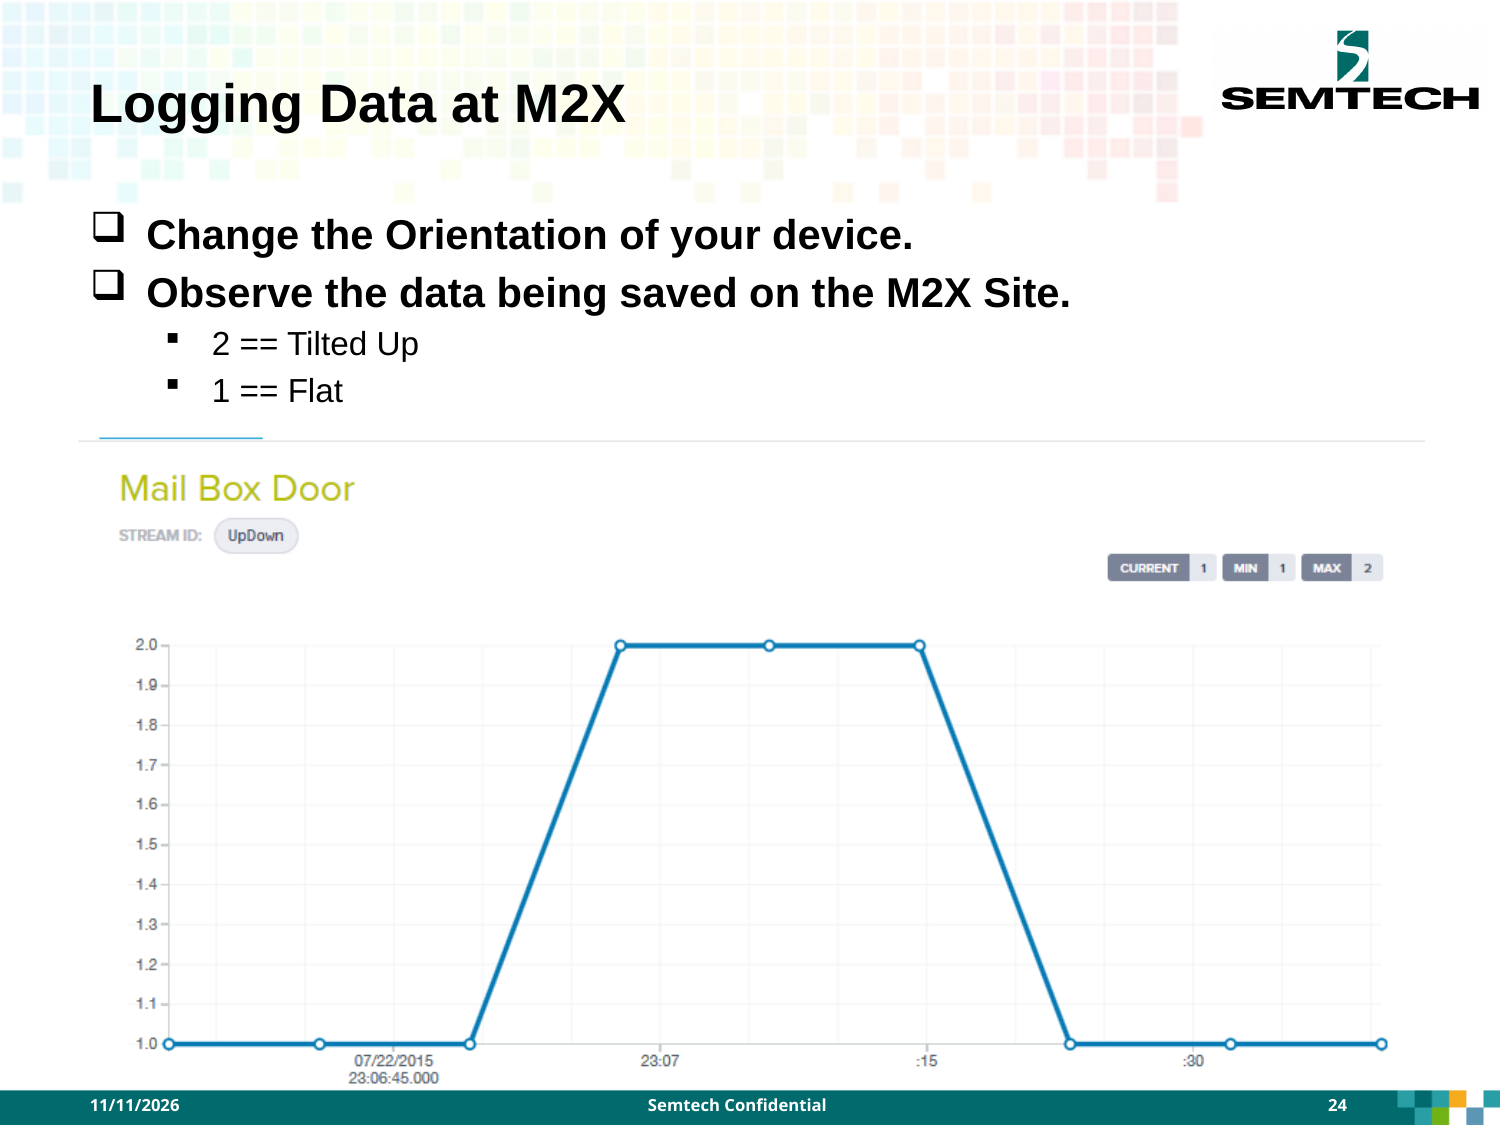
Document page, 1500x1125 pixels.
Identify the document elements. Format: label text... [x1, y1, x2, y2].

list Change the Orientation of your device. Observe the data being saved on the M2X Site. 2 == Tilted Up 1 == Flat [75, 200, 1425, 423]
picture [0, 0, 1500, 1125]
title Logging Data at M2X [75, 45, 1200, 163]
